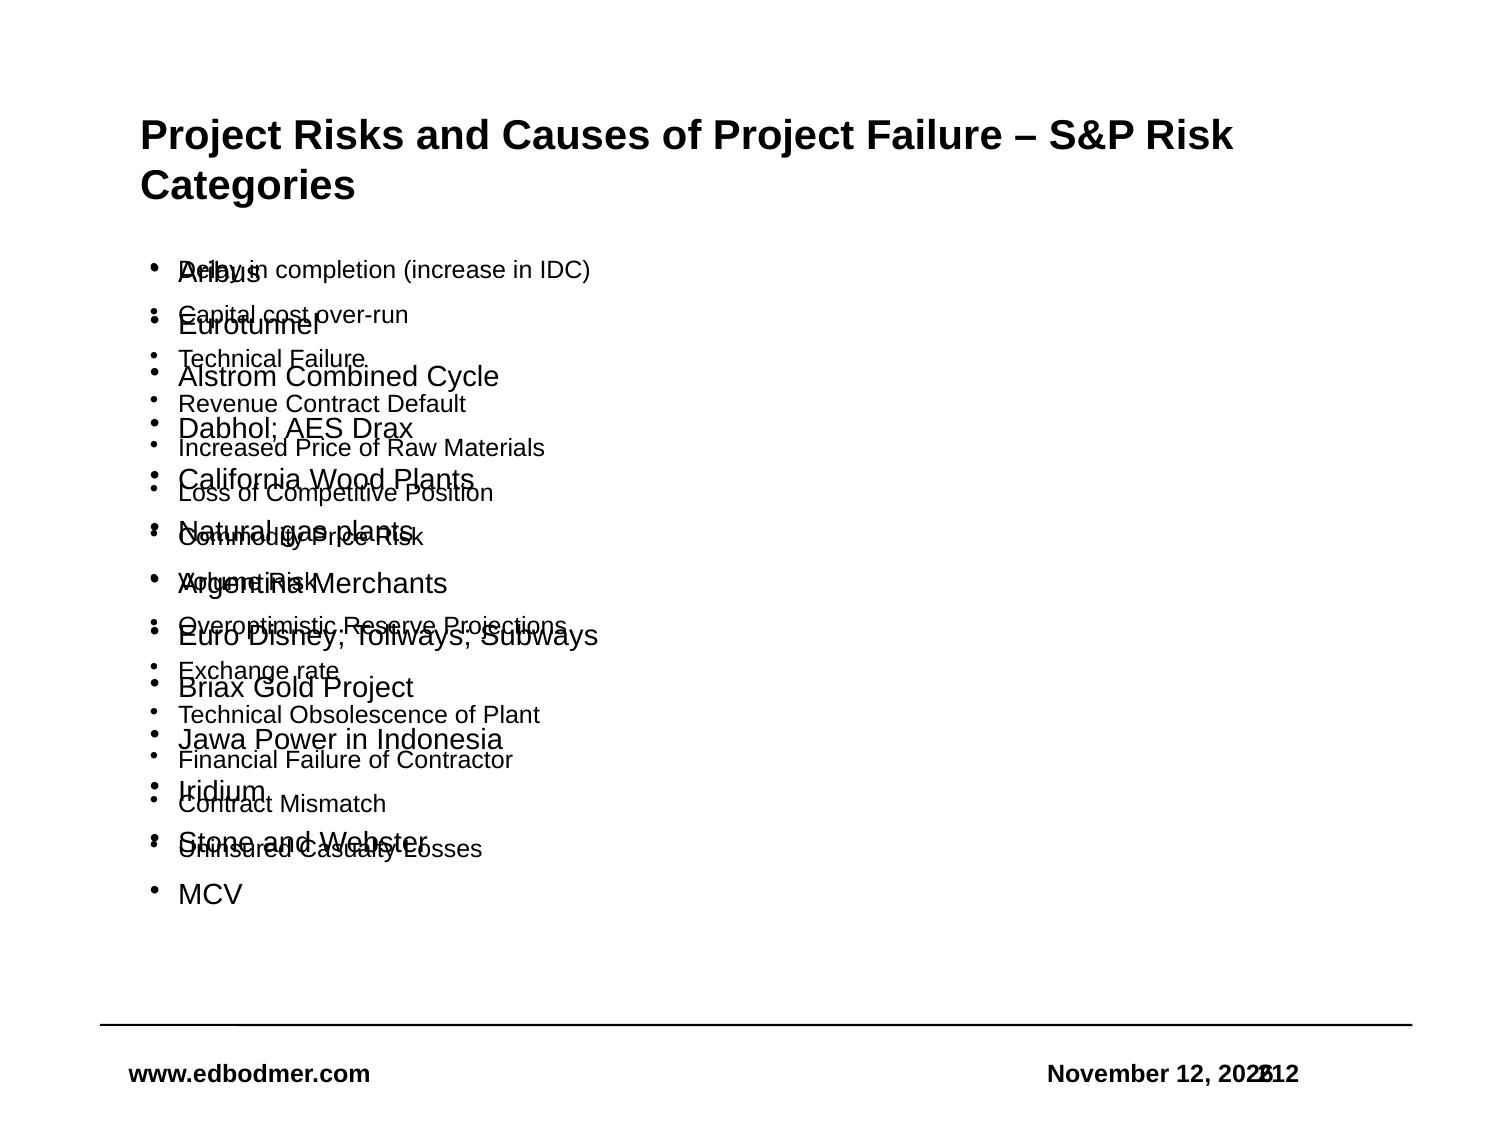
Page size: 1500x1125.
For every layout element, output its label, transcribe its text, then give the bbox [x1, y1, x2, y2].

list Aribus Eurotunnel Alstrom Combined Cycle Dabhol; AES Drax California Wood Plants Natural gas plants Argentina Merchants Euro Disney; Tollways; Subways Briax Gold Project Jawa Power in Indonesia Iridium Stone and Webster MCV [124, 249, 1376, 1001]
title Project Risks and Causes of Project Failure – S&P Risk Categories [124, 99, 1288, 226]
